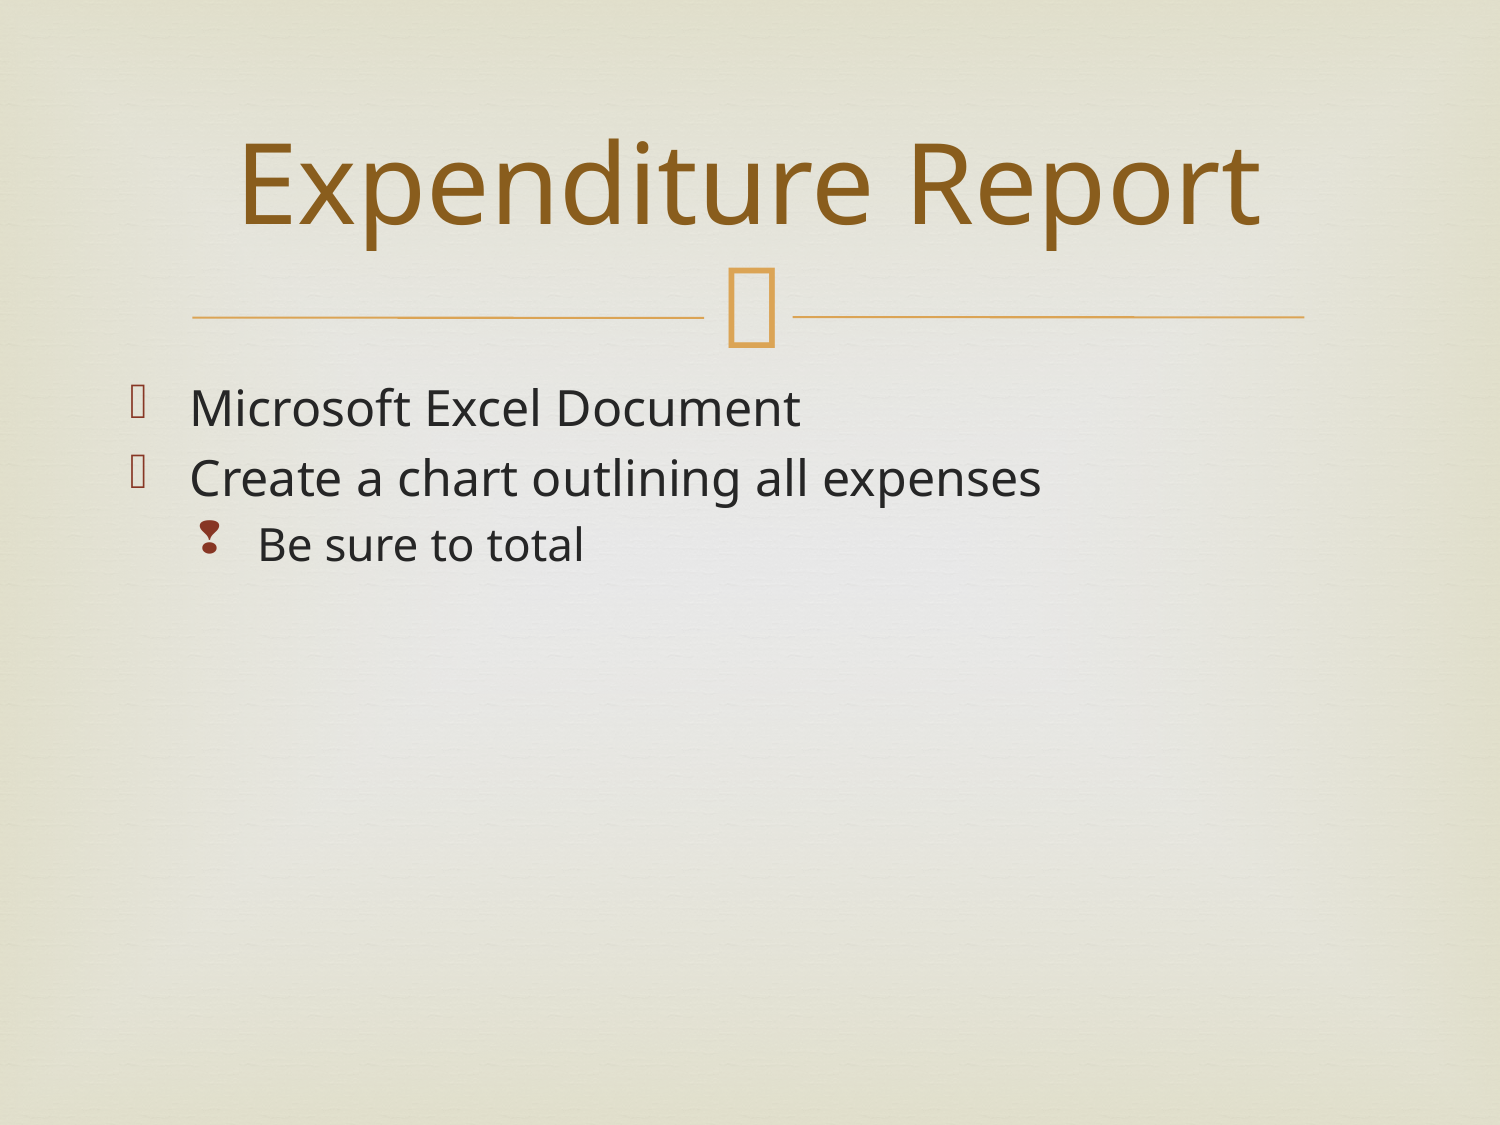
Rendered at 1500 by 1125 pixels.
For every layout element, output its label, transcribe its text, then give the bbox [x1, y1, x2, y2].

list Microsoft Excel Document Create a chart outlining all expenses Be sure to total [114, 368, 1386, 1005]
title Expenditure Report [112, 93, 1386, 267]
